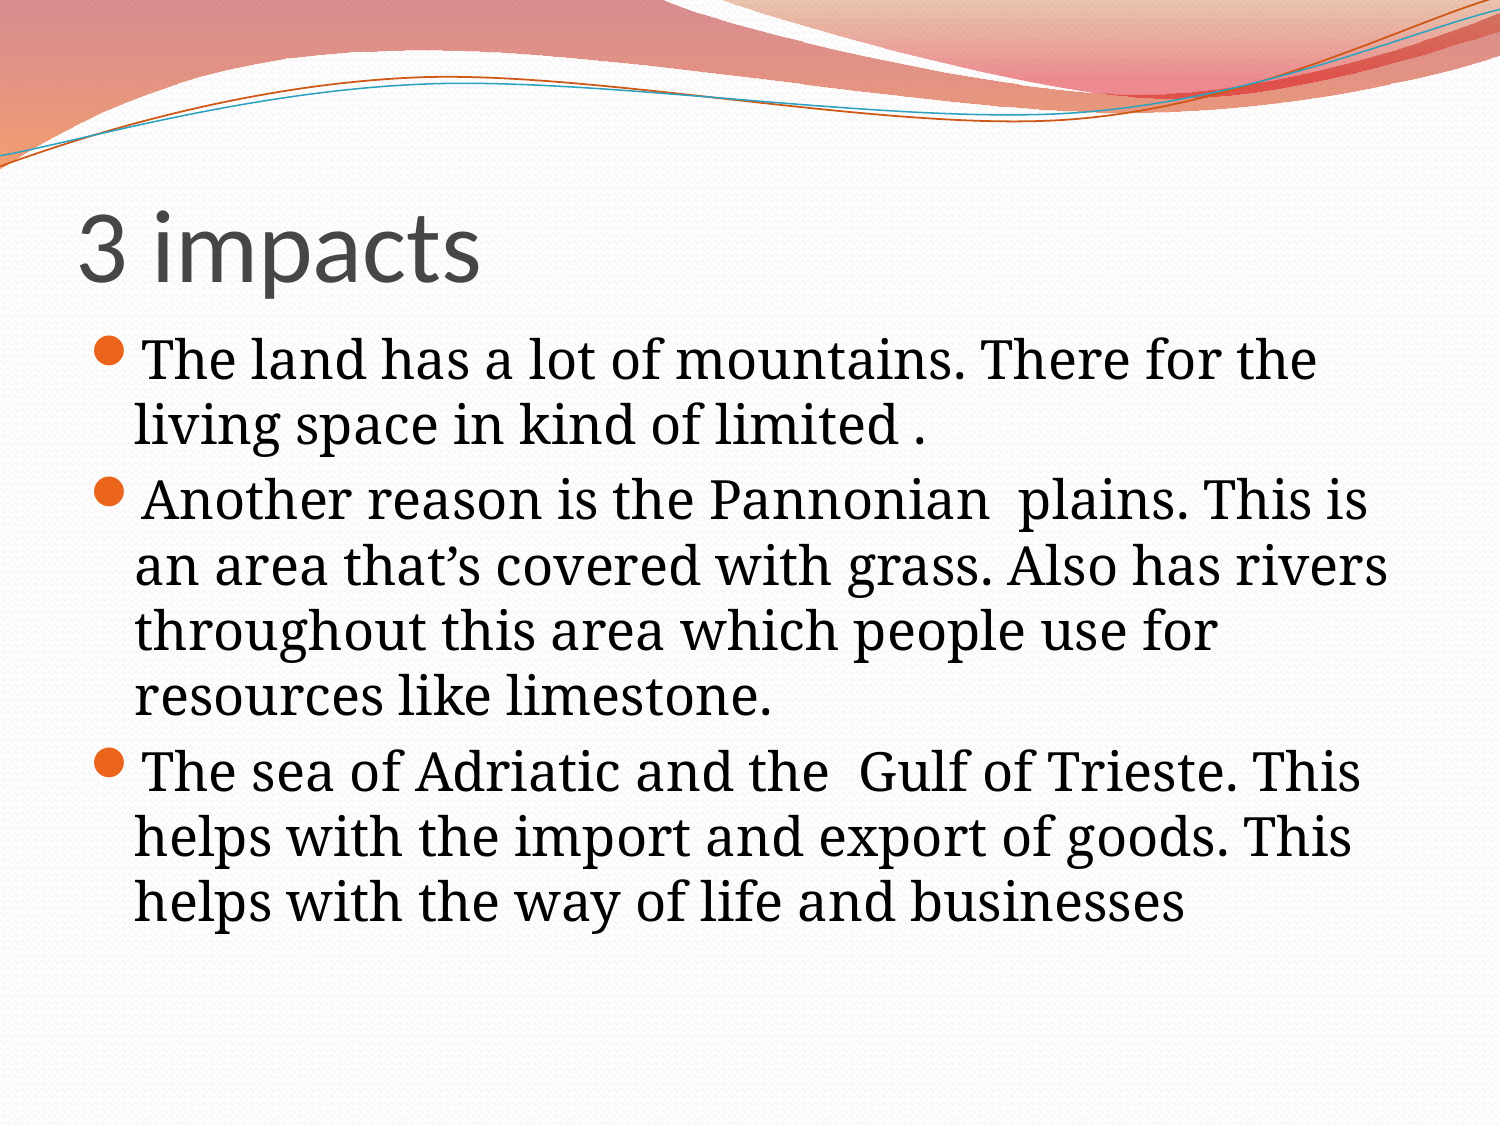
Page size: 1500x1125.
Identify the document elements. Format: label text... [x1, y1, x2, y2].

title 3 impacts [75, 115, 1425, 303]
list The land has a lot of mountains. There for the living space in kind of limited . Another reason is the Pannonian plains. This is an area that’s covered with grass. Also has rivers throughout this area which people use for resources like limestone. The sea of Adriatic and the Gulf of Trieste. This helps with the import and export of goods. This helps with the way of life and businesses [75, 317, 1425, 1038]
